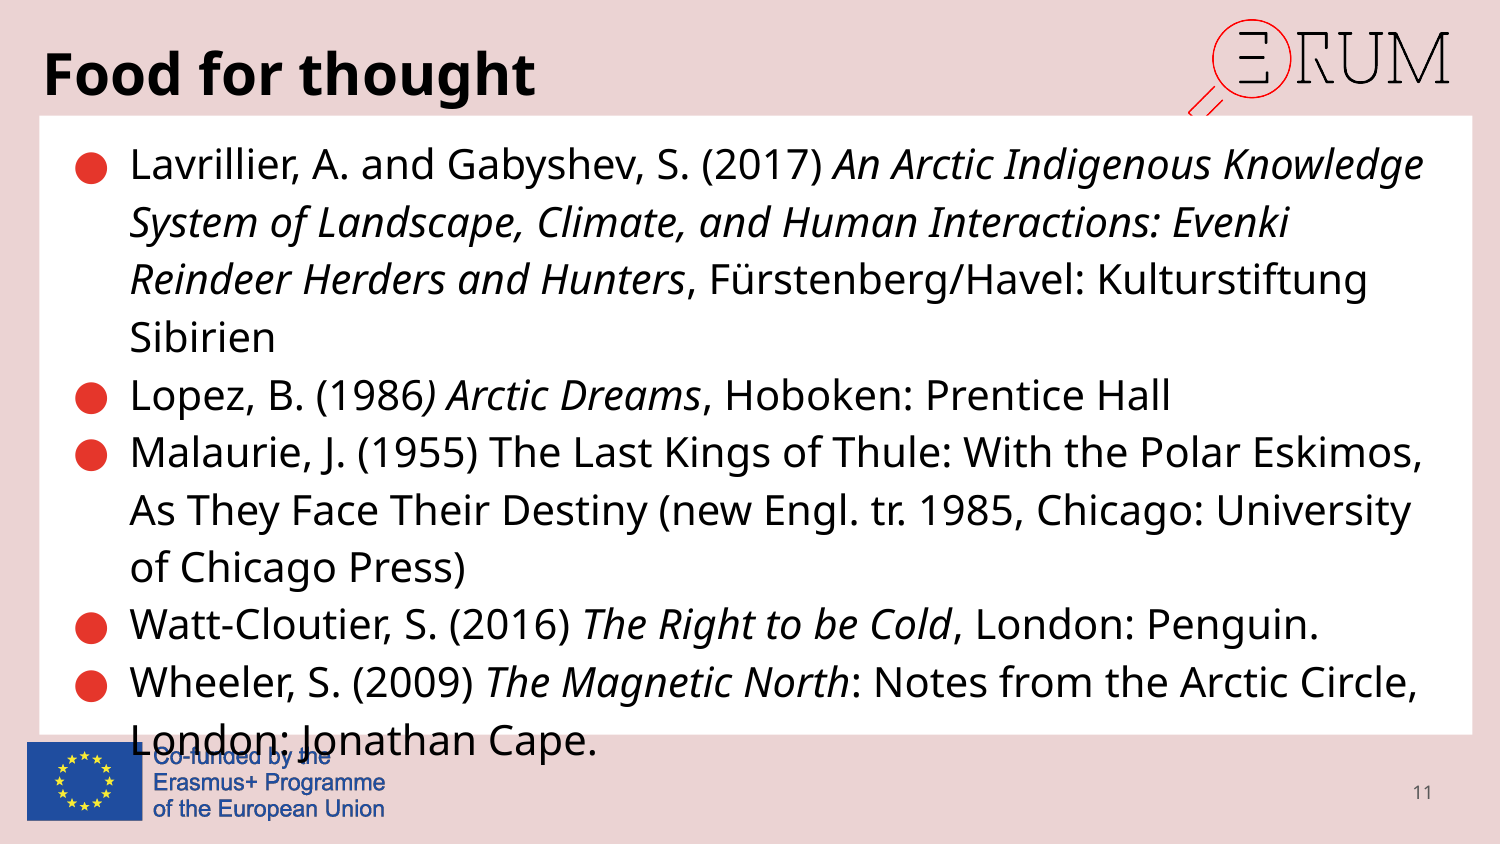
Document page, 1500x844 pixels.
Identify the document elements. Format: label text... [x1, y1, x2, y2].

picture [27, 742, 385, 821]
picture [1136, 0, 1500, 137]
slide_number 11 [1358, 761, 1449, 826]
list Lavrillier, A. and Gabyshev, S. (2017) An Arctic Indigenous Knowledge System of Landscape, Climate, and Human Interactions: Evenki Reindeer Herders and Hunters, Fürstenberg/Havel: Kulturstiftung Sibirien Lopez, B. (1986) Arctic Dreams, Hoboken: Prentice Hall Malaurie, J. (1955) The Last Kings of Thule: With the Polar Eskimos, As They Face Their Destiny (new Engl. tr. 1985, Chicago: University of Chicago Press) Watt-Cloutier, S. (2016) The Right to be Cold, London: Penguin. Wheeler, S. (2009) The Magnetic North: Notes from the Arctic Circle, London: Jonathan Cape. [39, 115, 1473, 735]
title Food for thought [27, 21, 1144, 116]
